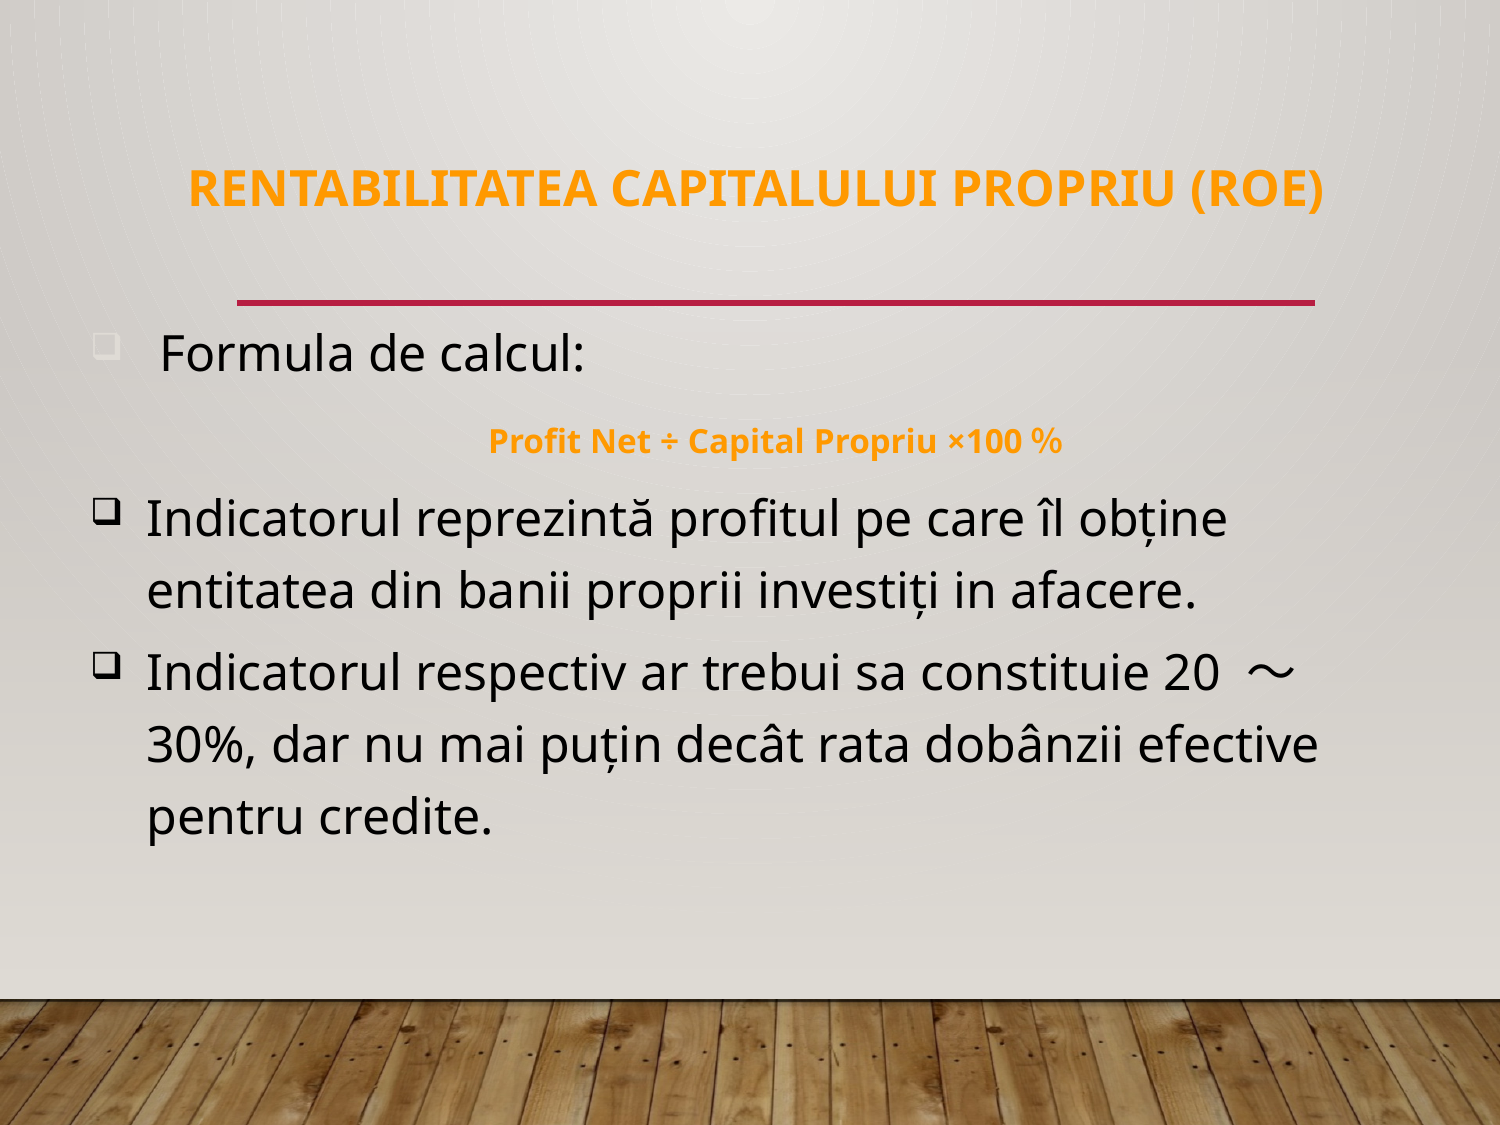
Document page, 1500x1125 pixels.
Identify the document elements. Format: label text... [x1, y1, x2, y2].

list RENTABILITATEA CAPITALULUI PROPRIU (ROE) Formula de calcul: Profit Net ÷ Capital Propriu ×100％ Indicatorul reprezintă profitul pe care îl obține entitatea din banii proprii investiți in afacere. Indicatorul respectiv ar trebui sa constituie 20 ～ 30%, dar nu mai puțin decât rata dobânzii efective pentru credite. [75, 137, 1425, 963]
picture [0, 999, 1500, 1125]
